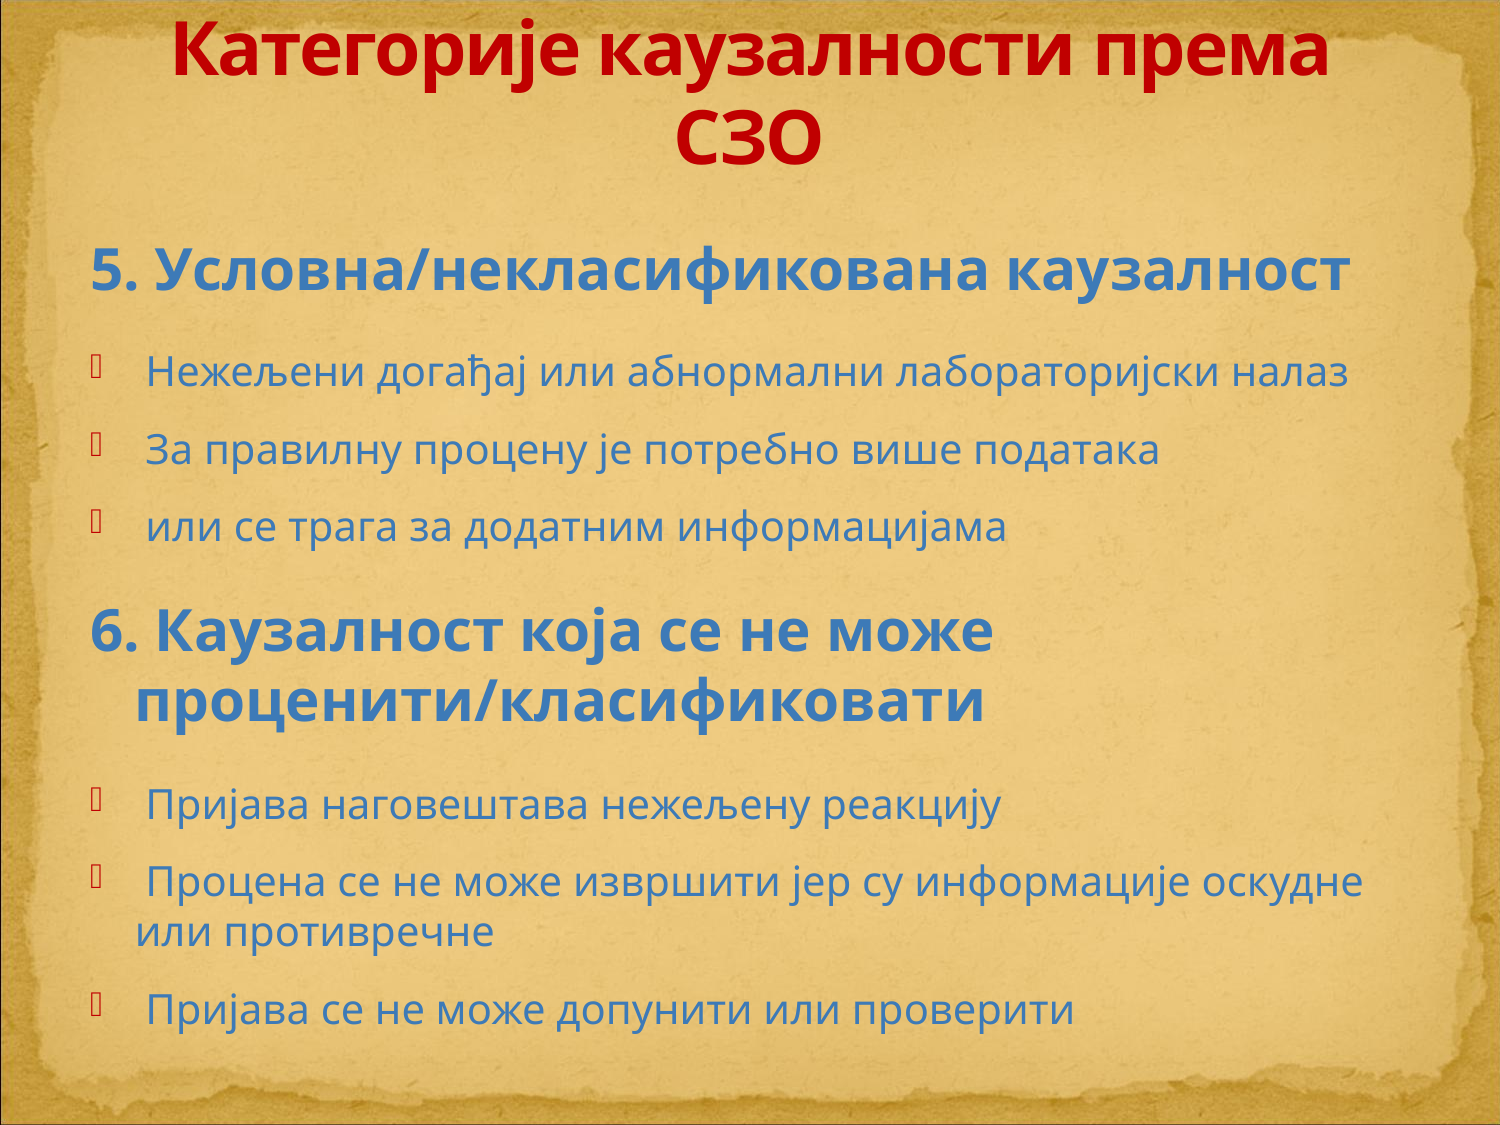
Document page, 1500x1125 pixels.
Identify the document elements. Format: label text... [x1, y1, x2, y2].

title Категорије каузалности према СЗО [74, 62, 1425, 188]
list 5. Условна/некласификована каузалност Нежељени догађај или абнормални лабораторијски налаз За правилну процену је потребно више података или се трага за додатним информацијама 6. Каузалност која се не може проценити/класификовати Пријава наговештава нежељену реакцију Процена се не може извршити јер су информације оскудне или противречне Пријава се не може допунити или проверити [74, 224, 1438, 1125]
picture [0, 0, 1500, 1125]
